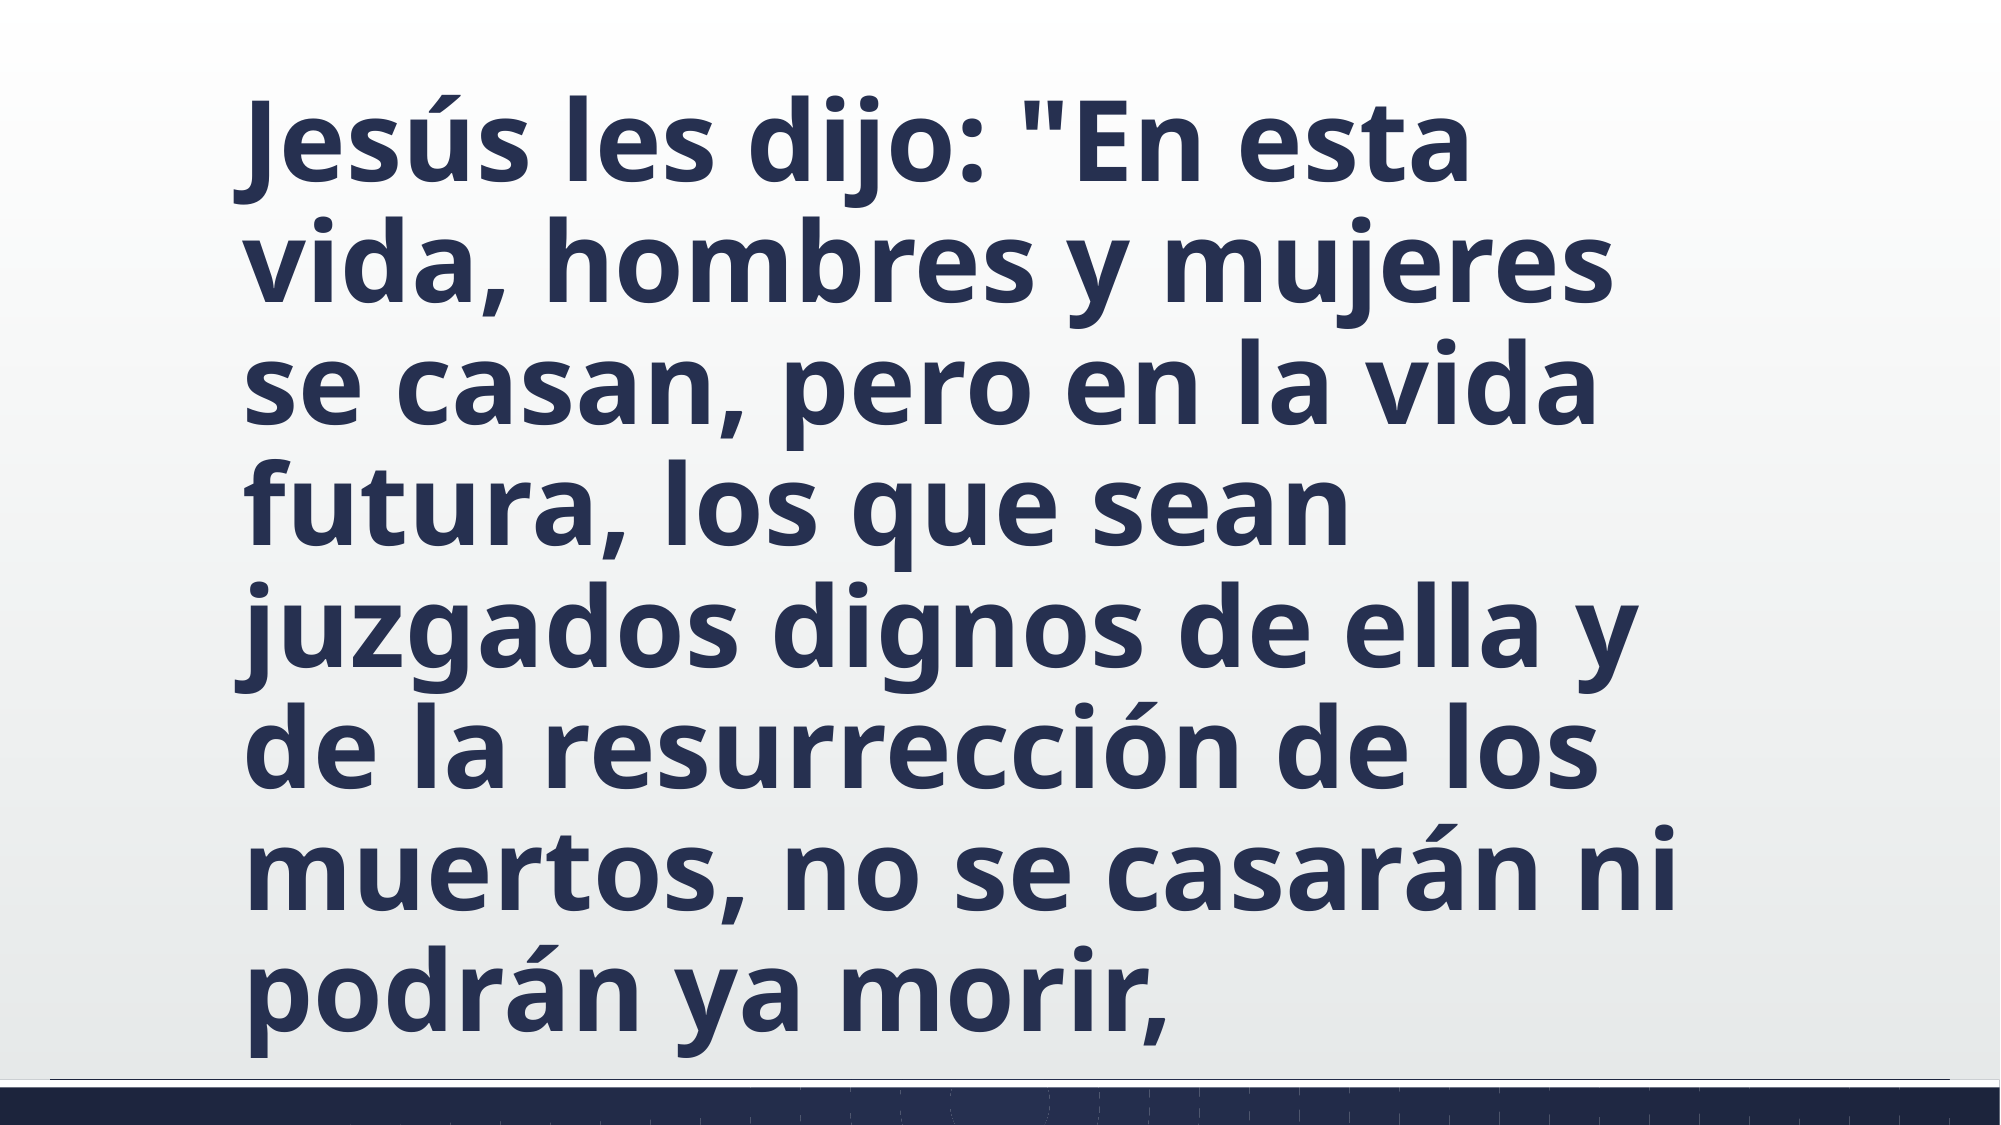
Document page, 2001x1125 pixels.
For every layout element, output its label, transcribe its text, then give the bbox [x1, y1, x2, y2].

list Jesús les dijo: "En esta vida, hombres y mujeres se casan, pero en la vida futura, los que sean juzgados dignos de ella y de la resurrección de los muertos, no se casarán ni podrán ya morir, [219, 76, 1780, 990]
